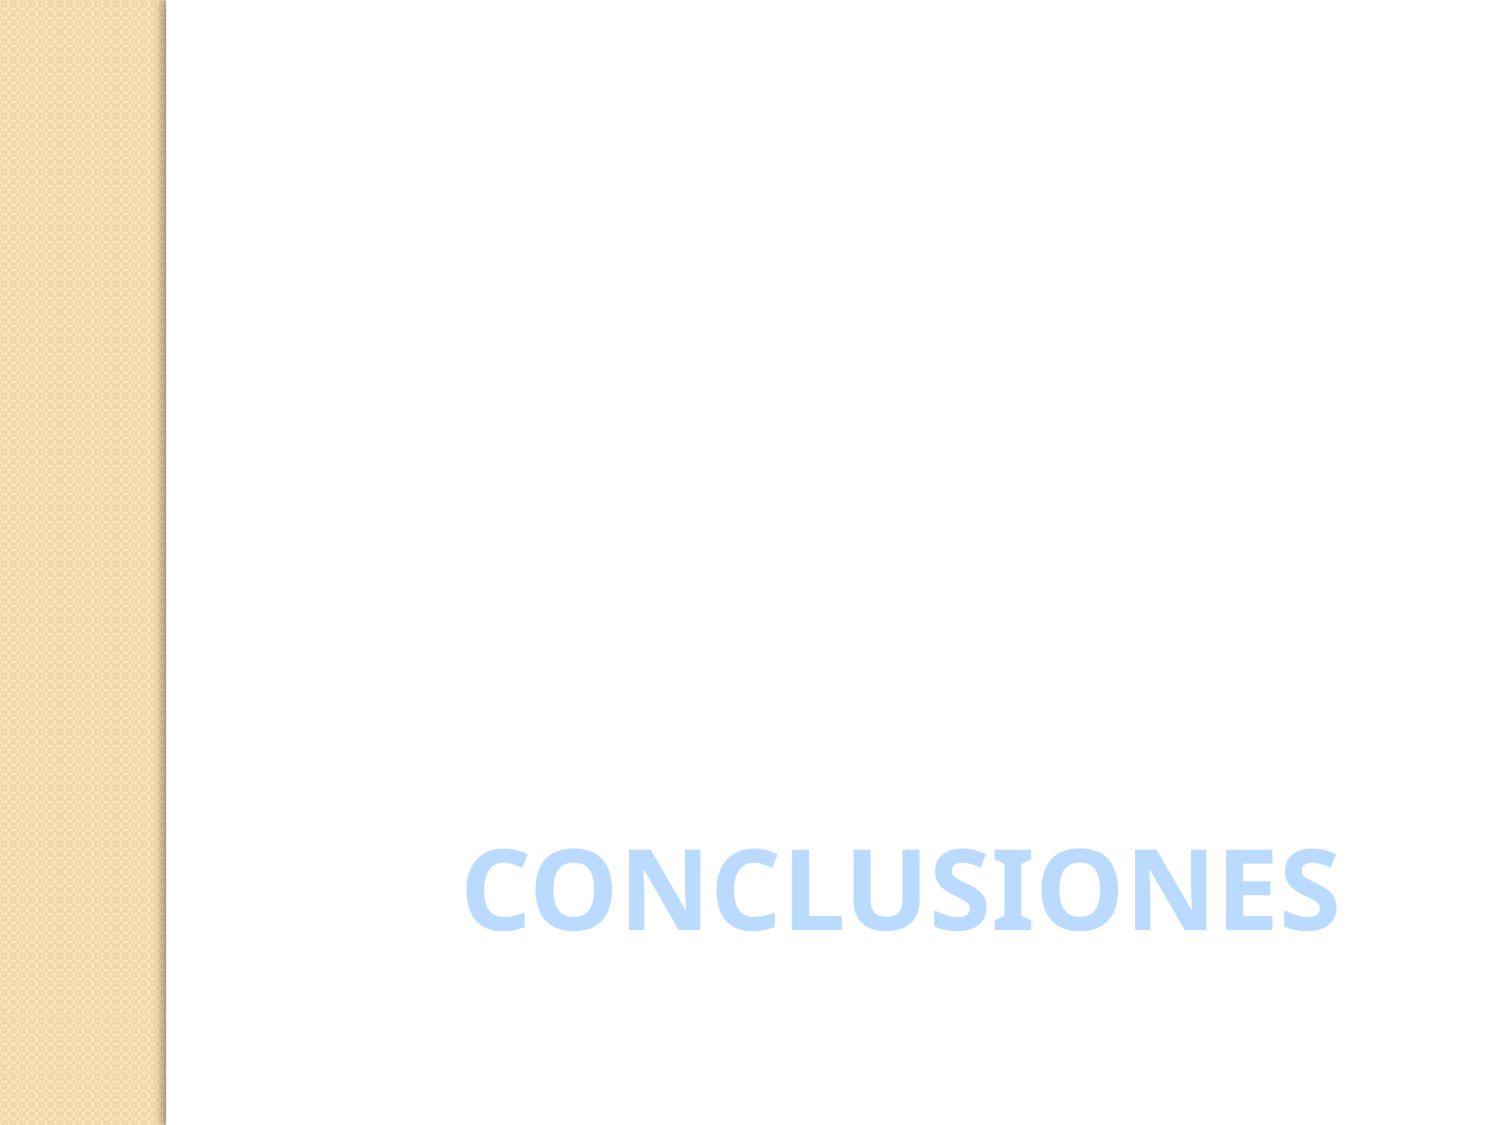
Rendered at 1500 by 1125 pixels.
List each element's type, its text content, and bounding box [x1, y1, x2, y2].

text_box CONCLUSIONES [348, 810, 1455, 961]
